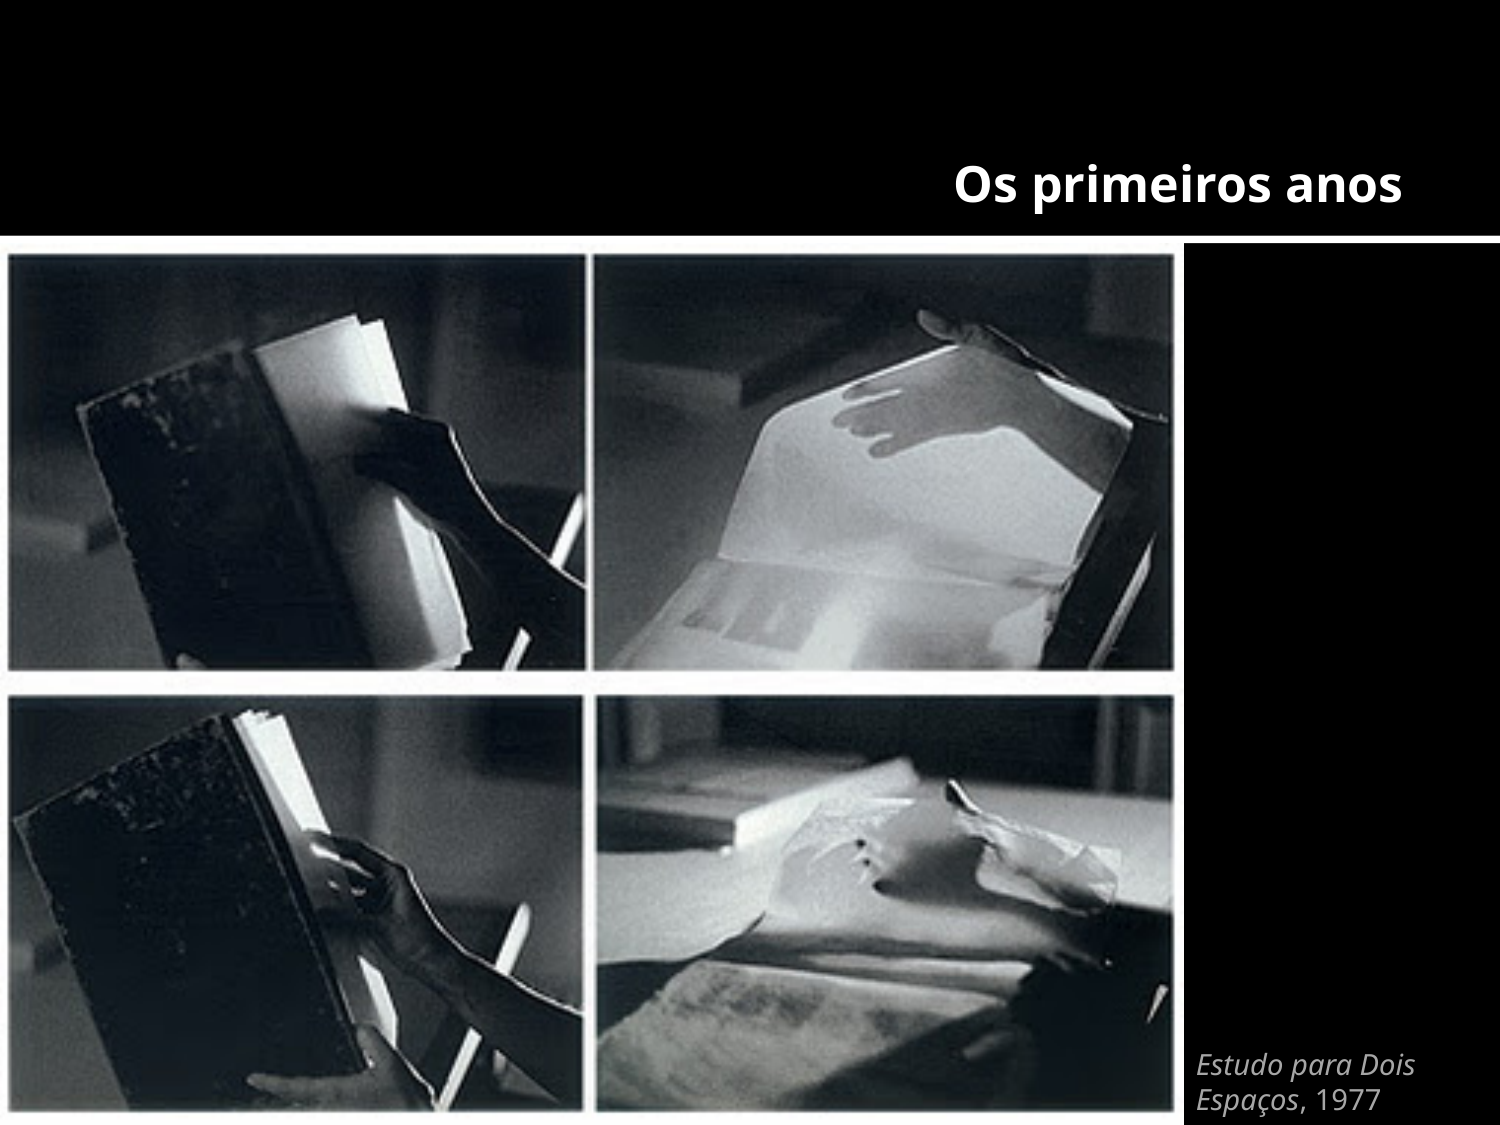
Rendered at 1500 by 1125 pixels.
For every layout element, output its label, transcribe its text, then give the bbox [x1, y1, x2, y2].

text_box Os primeiros anos [560, 125, 1412, 239]
text_box Estudo para Dois Espaços, 1977 [1187, 1039, 1500, 1124]
picture [0, 243, 1184, 1125]
